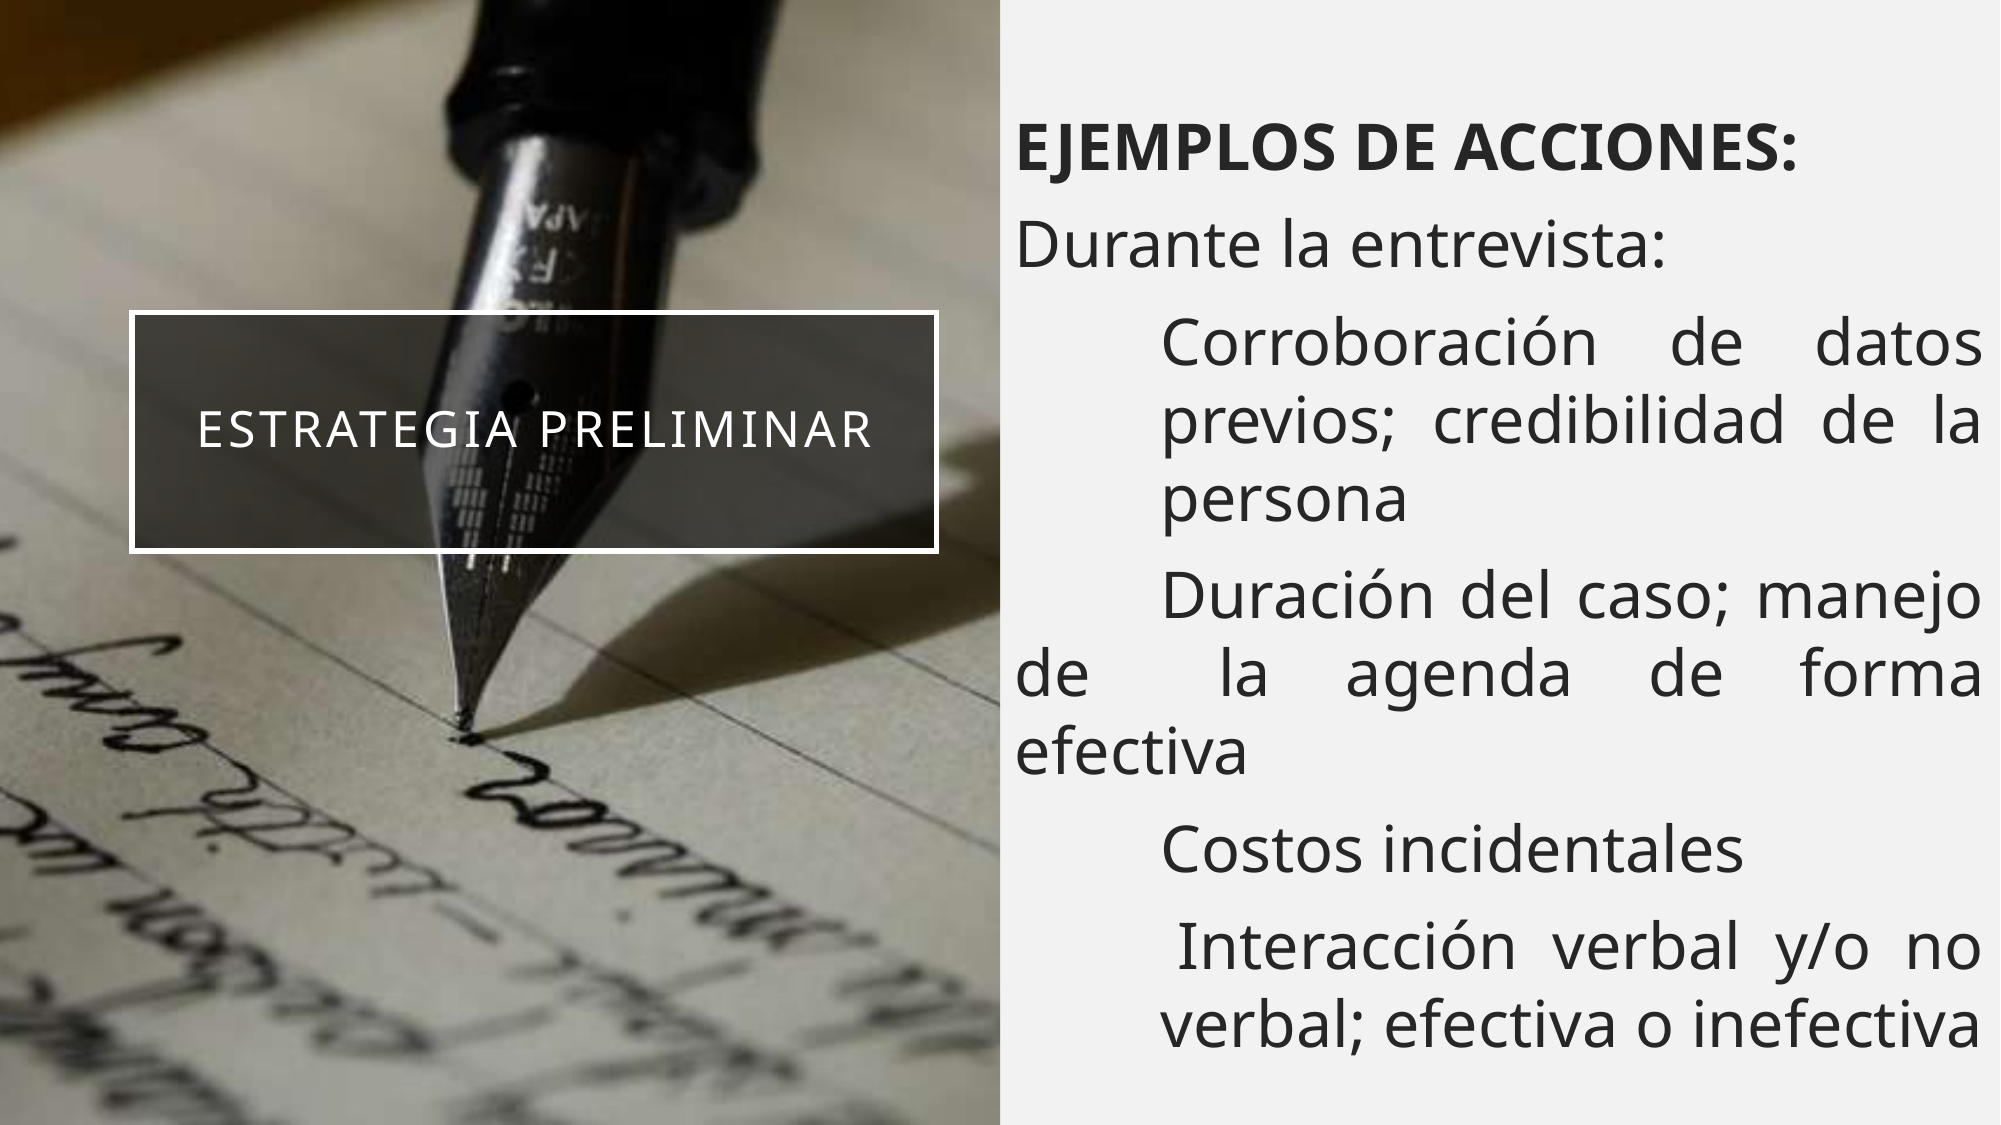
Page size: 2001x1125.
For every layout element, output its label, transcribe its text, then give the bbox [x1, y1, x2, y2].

picture [0, 0, 1001, 1125]
list EJEMPLOS DE ACCIONES: Durante la entrevista: Corroboración de datos previos; credibilidad de la persona Duración del caso; manejo de la agenda de forma efectiva Costos incidentales Interacción verbal y/o no verbal; efectiva o inefectiva [1001, 0, 2000, 1125]
